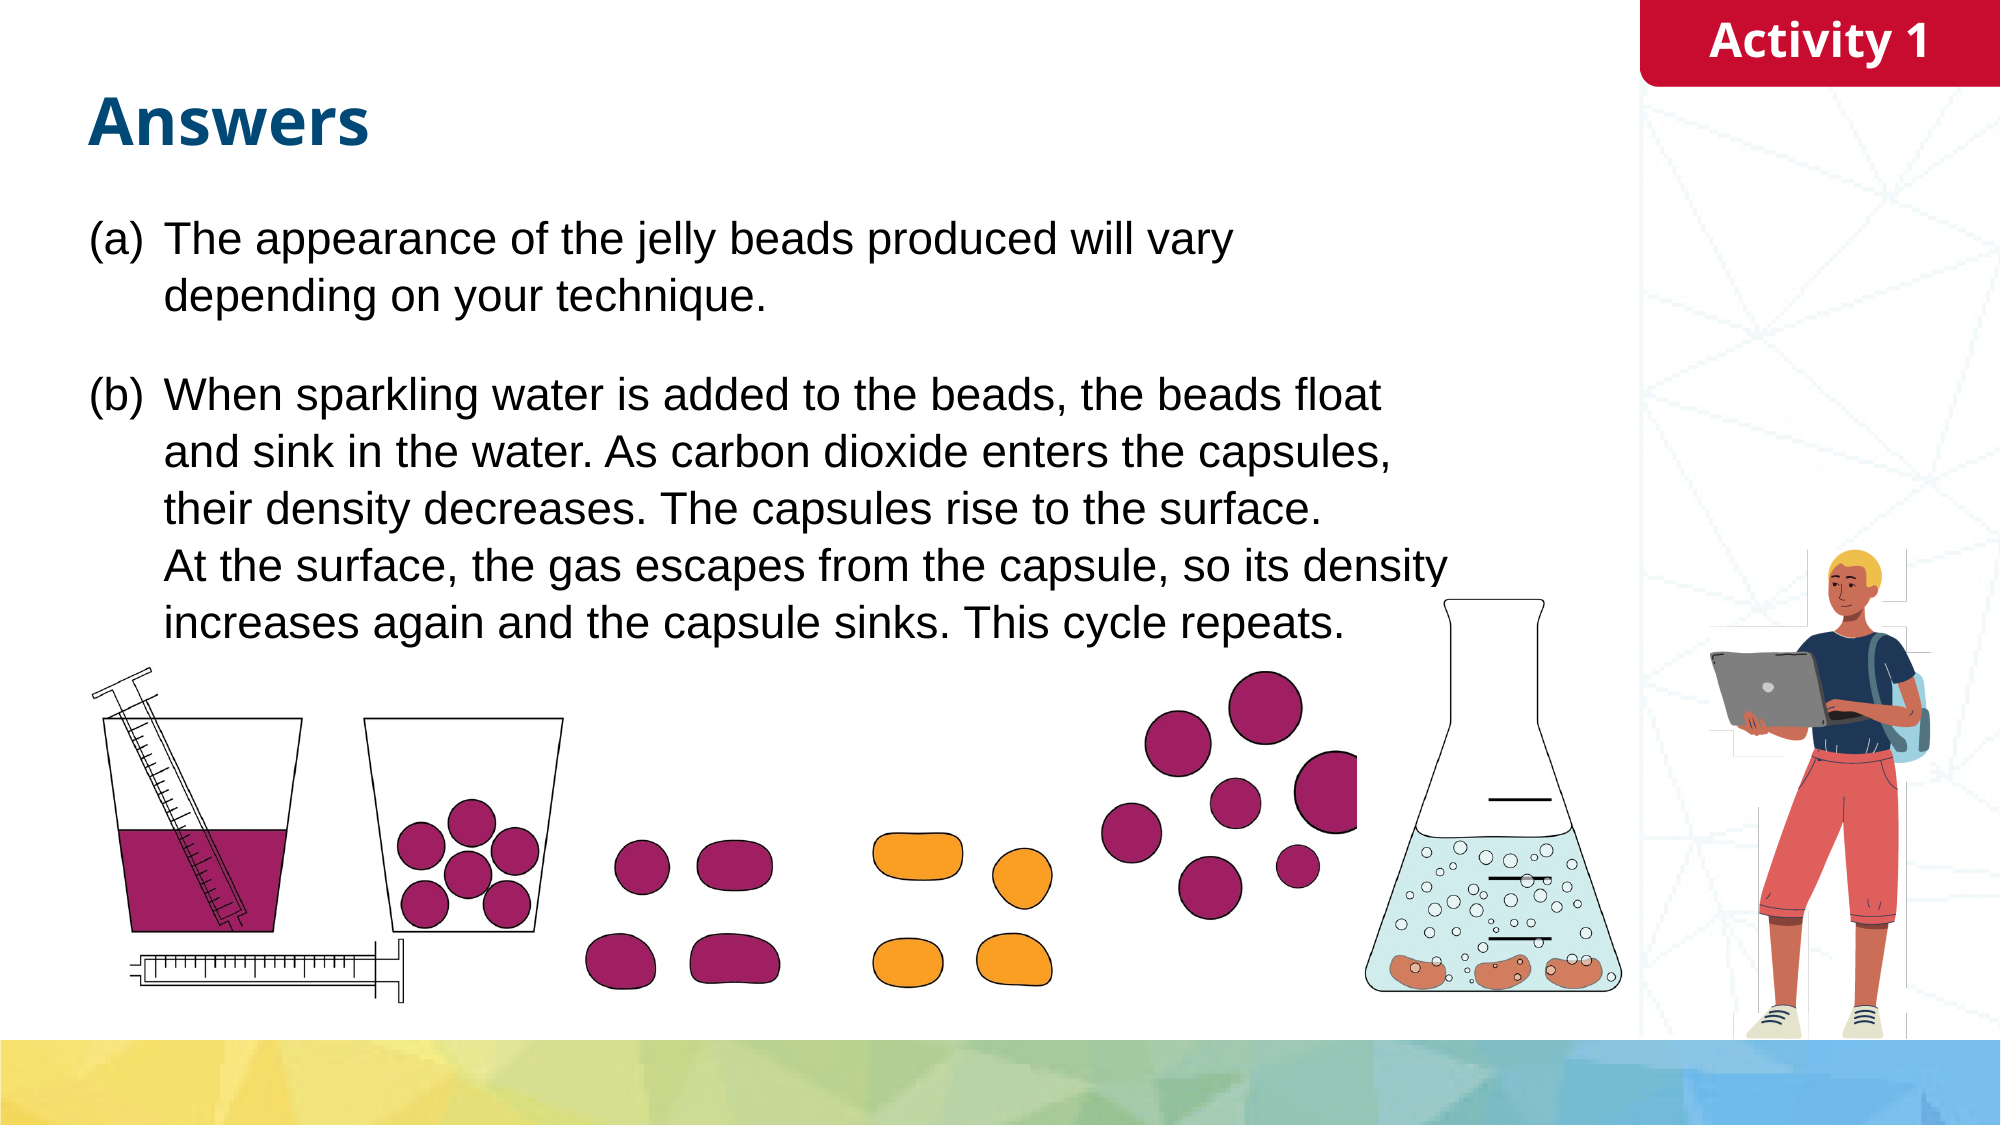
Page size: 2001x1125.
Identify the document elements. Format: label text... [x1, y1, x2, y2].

title Answers [88, 88, 1565, 161]
picture [82, 657, 573, 1013]
list (a) The appearance of the jelly beads produced will vary depending on your technique. (b) When sparkling water is added to the beads, the beads float and sink in the water. As carbon dioxide enters the capsules, their density decreases. The capsules rise to the surface. At the surface, the gas escapes from the capsule, so its density increases again and the capsule sinks. This cycle repeats. [88, 206, 1457, 680]
picture [1639, 0, 2000, 1039]
picture [1095, 587, 1629, 1001]
picture [576, 822, 1064, 1000]
picture [0, 1040, 2001, 1125]
